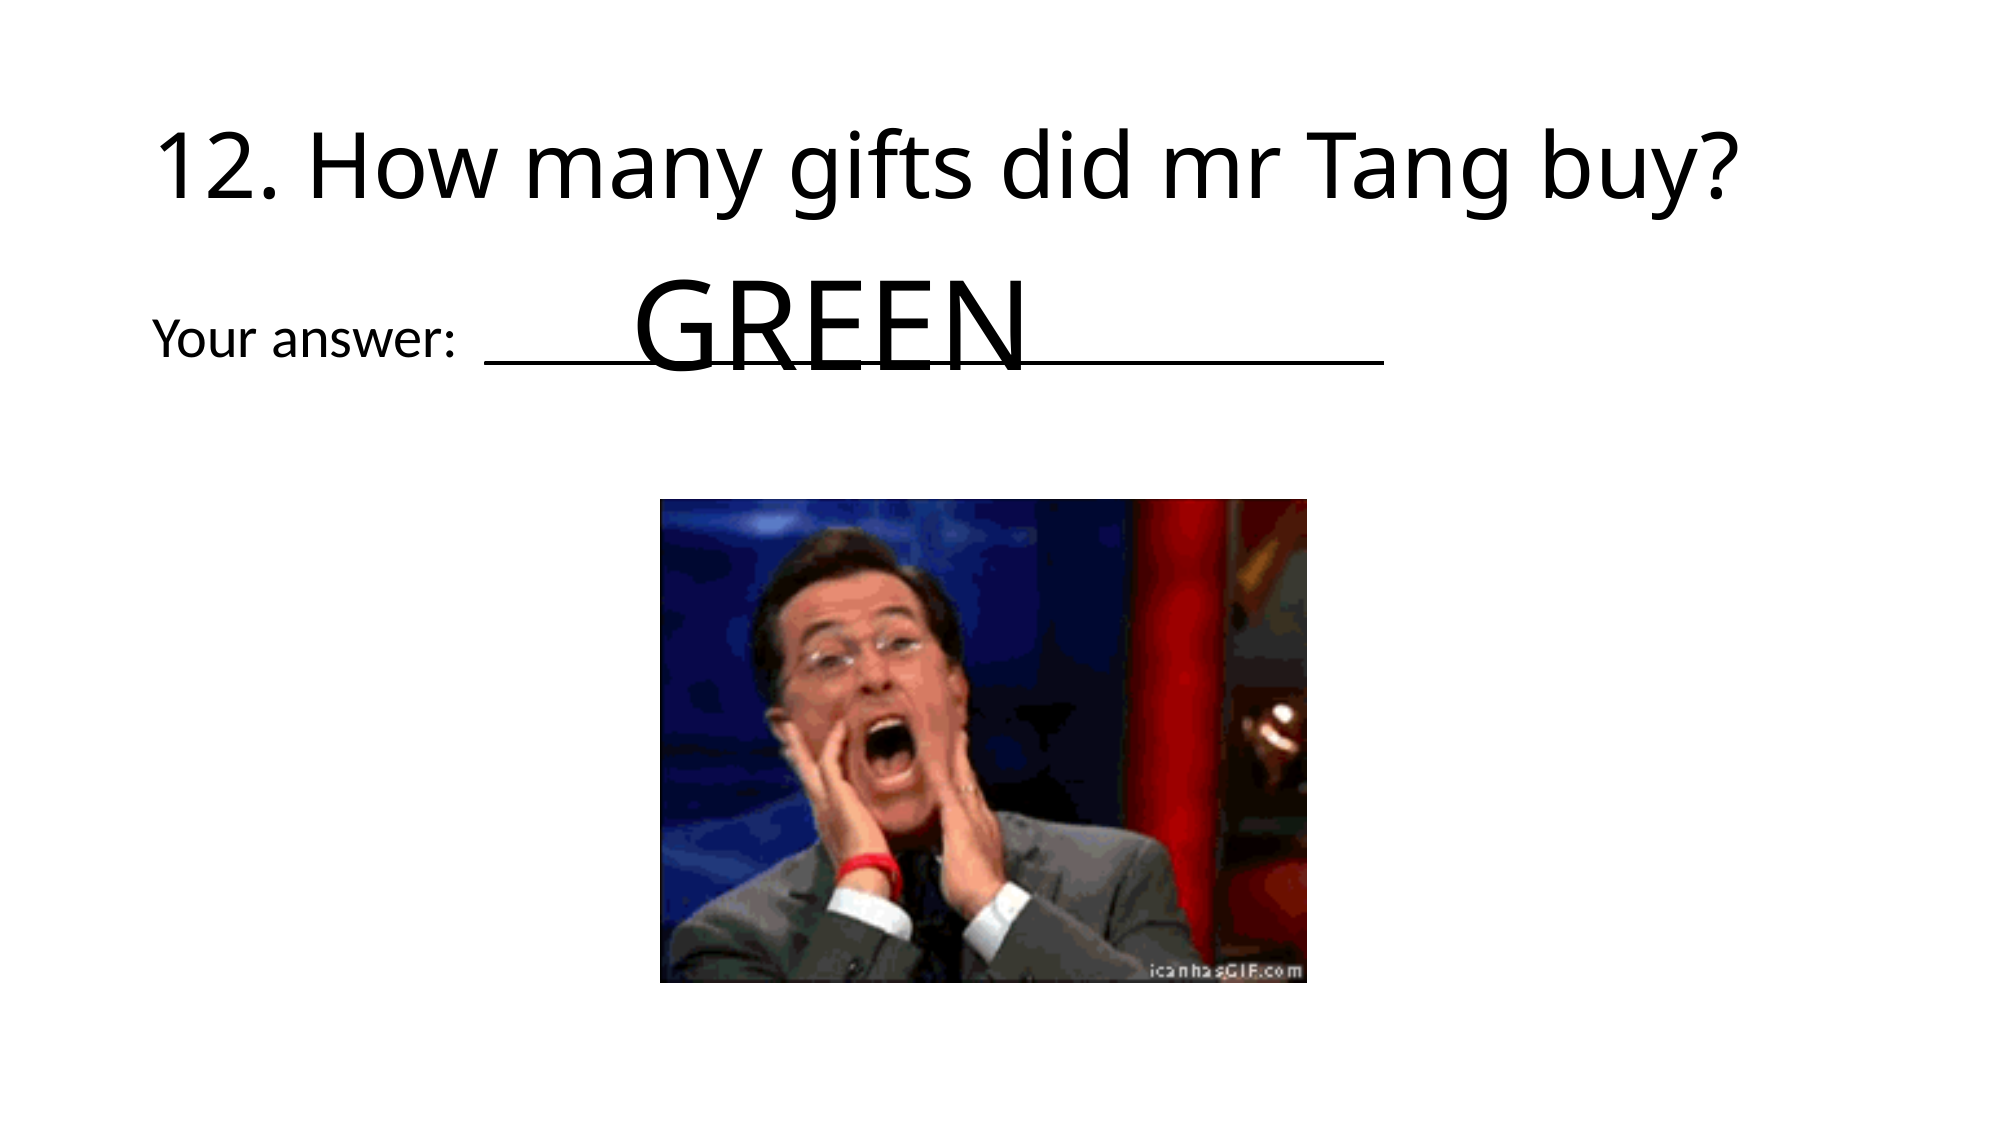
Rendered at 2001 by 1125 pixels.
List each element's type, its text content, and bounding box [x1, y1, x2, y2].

text_box GREEN [616, 238, 1057, 403]
picture [660, 499, 1307, 984]
list Your answer: _______________________________ [137, 299, 1863, 510]
title 12. How many gifts did mr Tang buy? [137, 59, 1863, 278]
